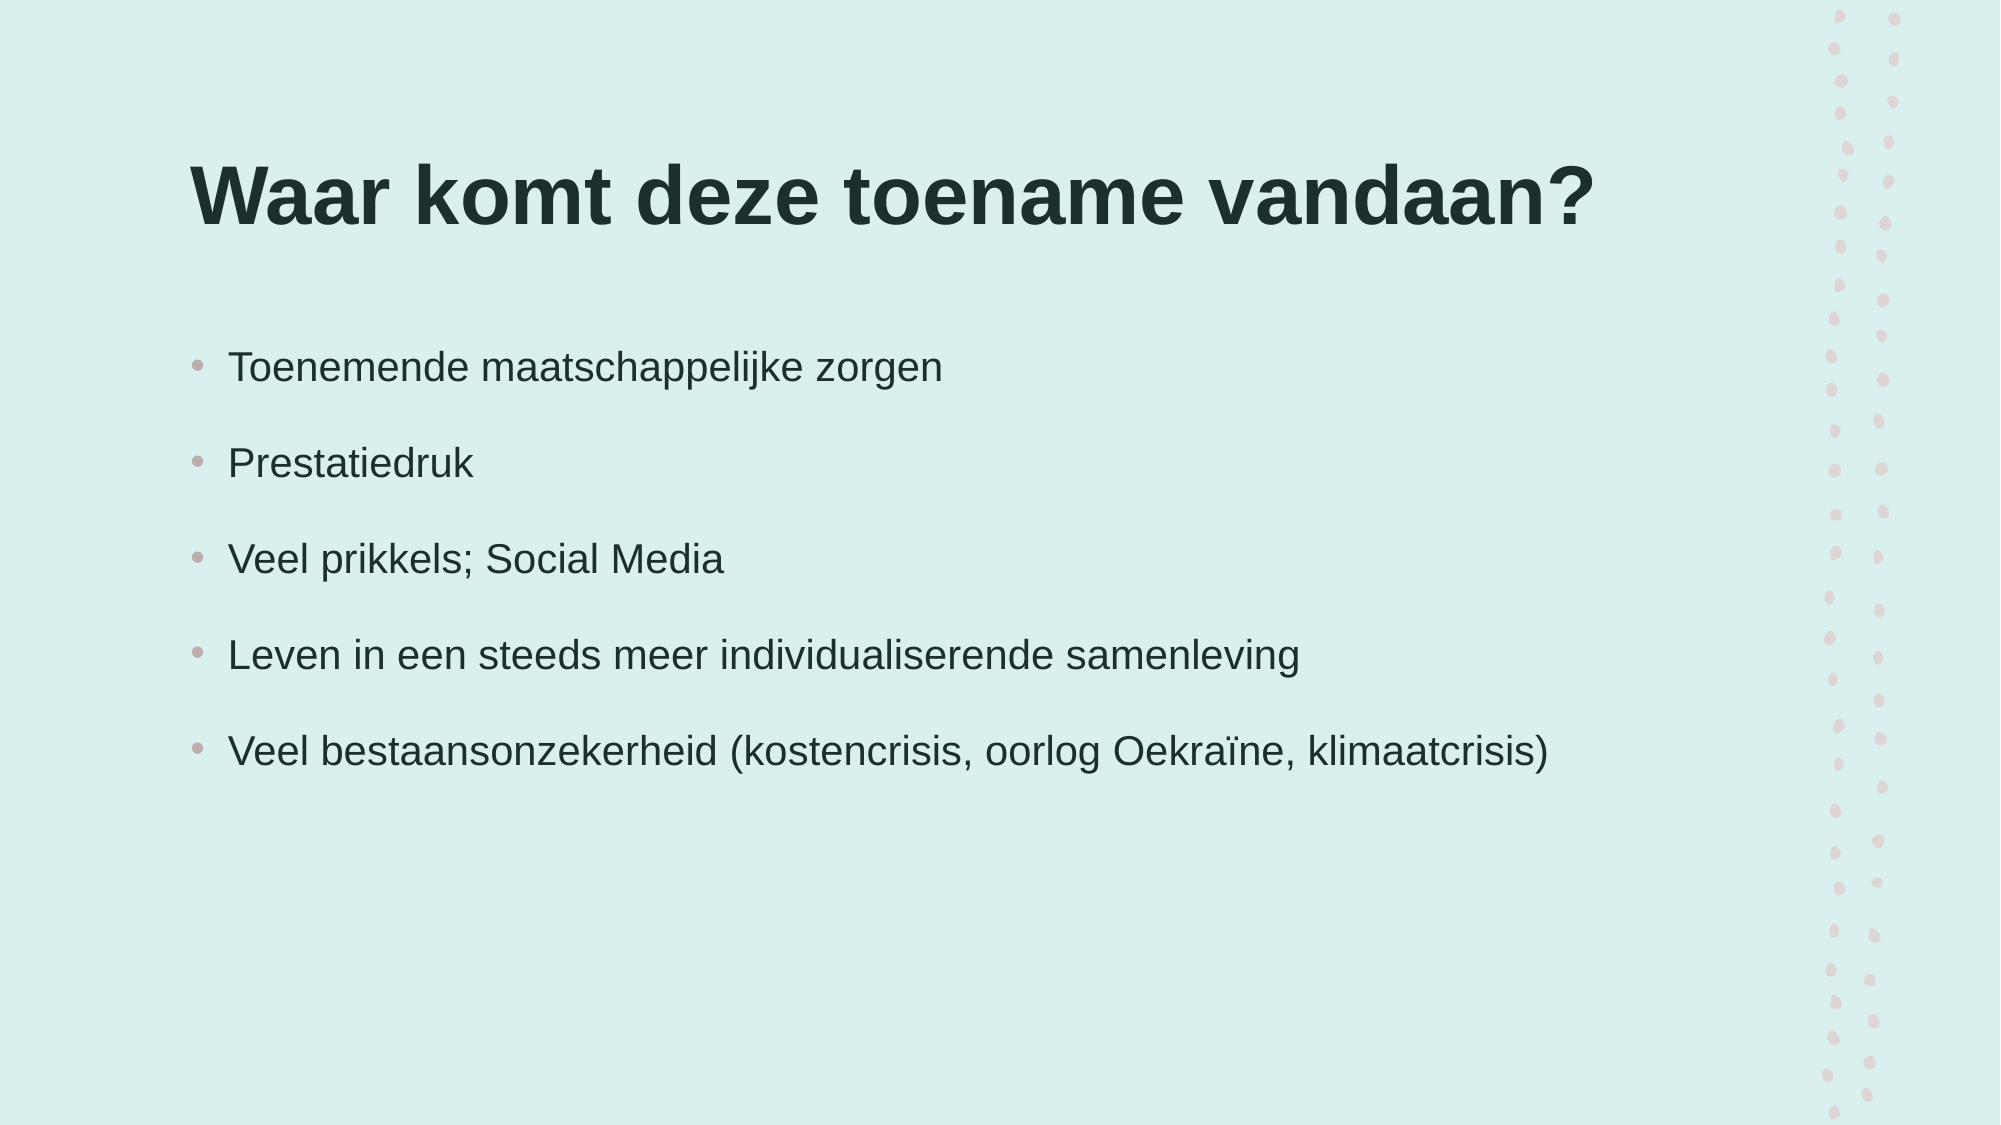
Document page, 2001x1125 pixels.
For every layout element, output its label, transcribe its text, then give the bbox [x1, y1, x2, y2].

list Toenemende maatschappelijke zorgen Prestatiedruk Veel prikkels; Social Media Leven in een steeds meer individualiserende samenleving Veel bestaansonzekerheid (kostencrisis, oorlog Oekraïne, klimaatcrisis) [175, 307, 1756, 1022]
title Waar komt deze toename vandaan? [175, 82, 1756, 300]
